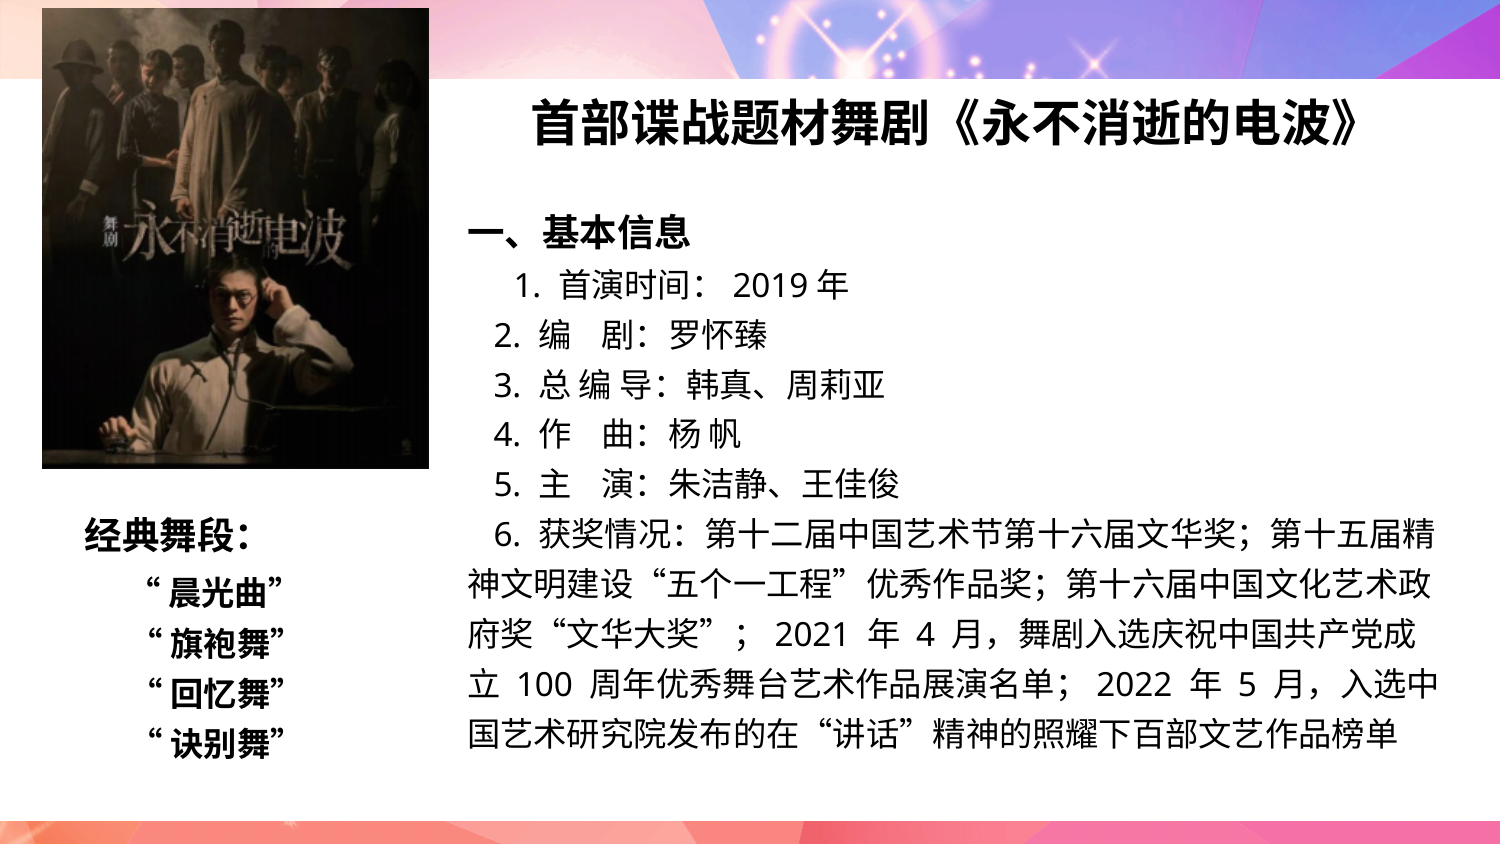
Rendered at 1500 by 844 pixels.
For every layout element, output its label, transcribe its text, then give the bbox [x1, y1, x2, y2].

picture [0, 0, 1500, 469]
picture [0, 821, 1500, 844]
text_box 经典舞段： “晨光曲” “旗袍舞” “回忆舞” “诀别舞” [69, 493, 429, 771]
text_box 首部谍战题材舞剧《永不消逝的电波》 [510, 83, 1402, 159]
text_box 一、基本信息 1. 首演时间：2019年 2. 编 剧：罗怀臻 3. 总 编 导：韩真、周莉亚 4. 作 曲：杨 帆 5. 主 演：朱洁静、王佳俊 6. 获奖情况：第十二届中国艺术节第十六届文华奖；第十五届精神文明建设“五个一工程”优秀作品奖；第十六届中国文化艺术政府奖“文华大奖”；2021 年 4 月，舞剧入选庆祝中国共产党成立 100 周年优秀舞台艺术作品展演名单；2022 年 5 月，入选中国艺术研究院发布的在“讲话”精神的照耀下百部文艺作品榜单 [452, 190, 1459, 761]
